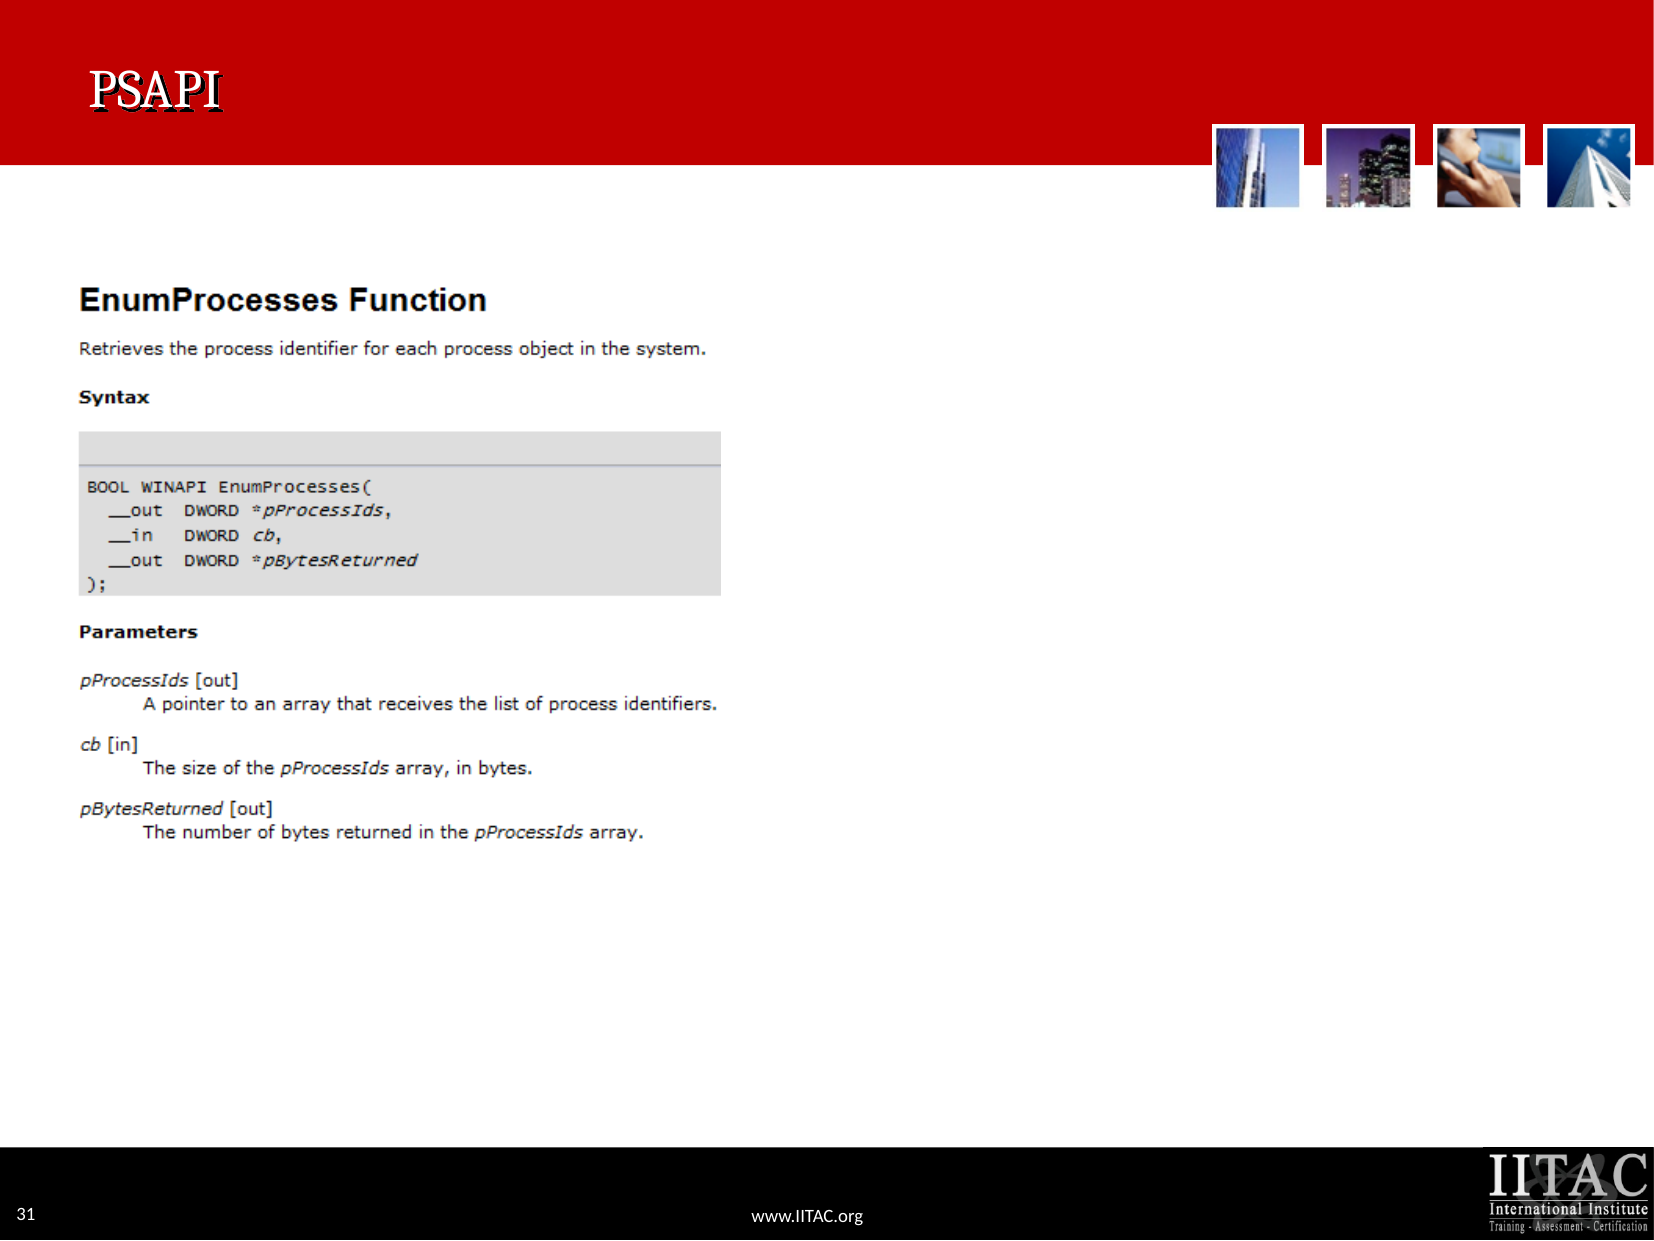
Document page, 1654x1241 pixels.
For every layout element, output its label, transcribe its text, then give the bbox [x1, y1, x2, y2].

slide_number 31 [0, 1192, 152, 1241]
picture [1543, 124, 1635, 212]
picture [76, 279, 721, 848]
footer www.IITAC.org [152, 1195, 1466, 1241]
picture [1483, 1147, 1654, 1240]
title PSAPI [71, 41, 1596, 130]
picture [1322, 135, 1415, 212]
picture [1212, 135, 1304, 212]
picture [1433, 135, 1525, 212]
